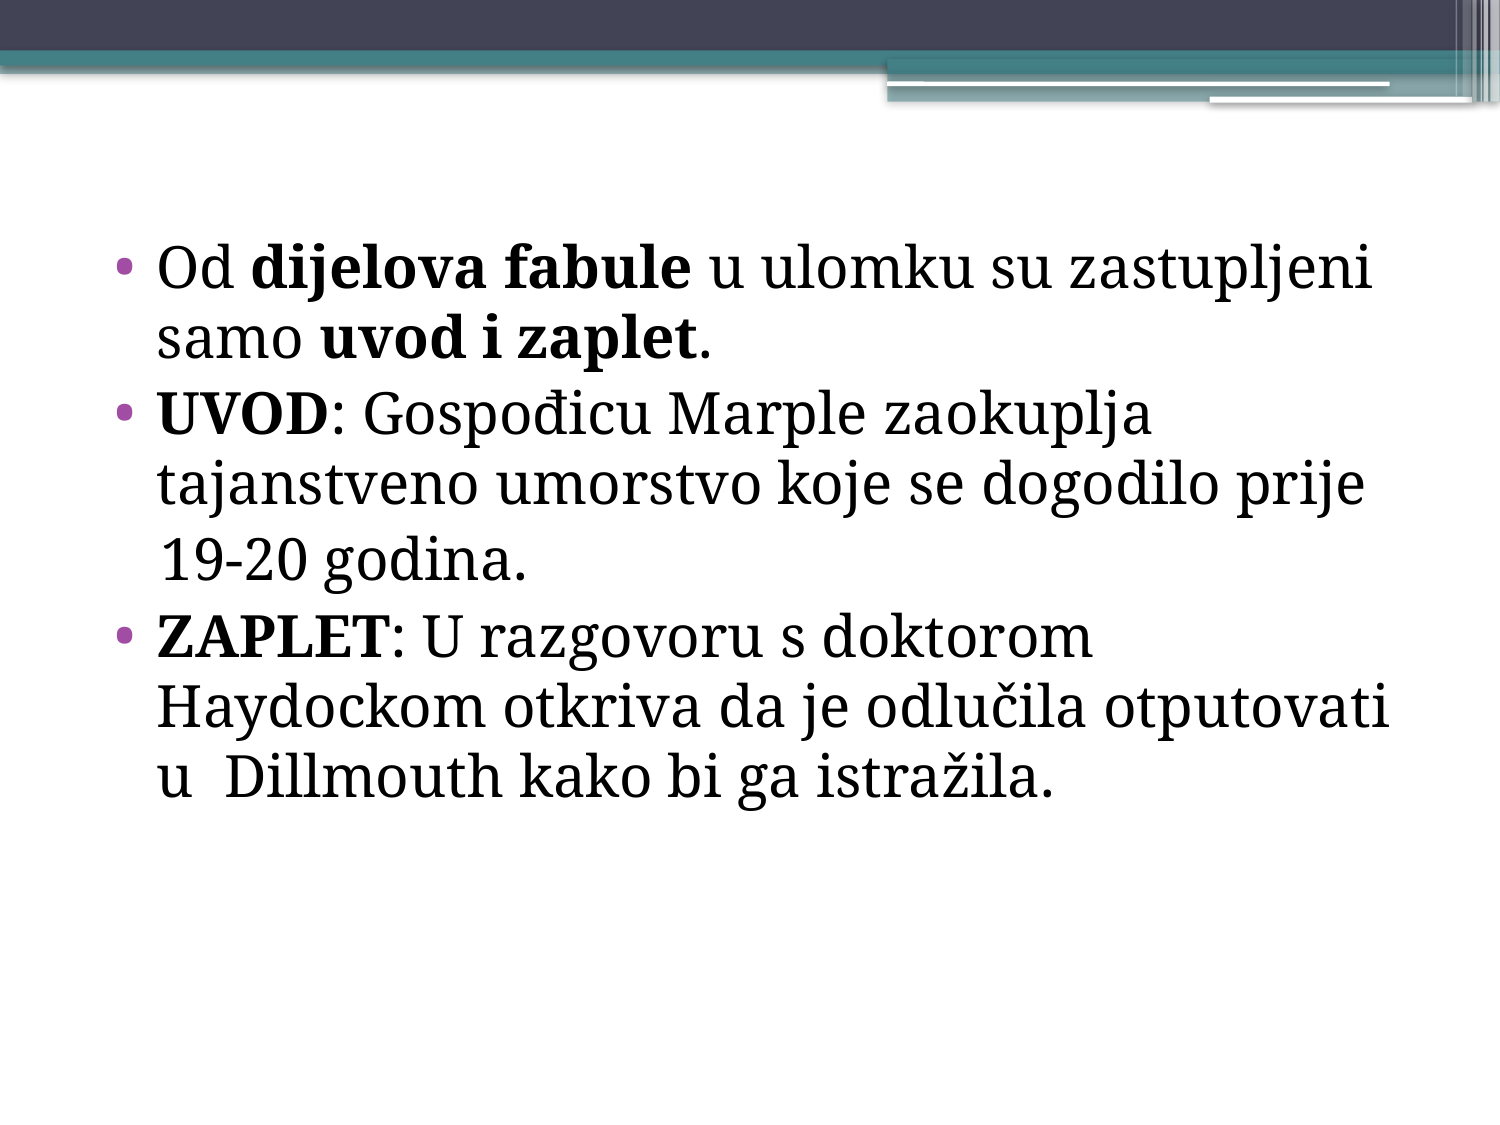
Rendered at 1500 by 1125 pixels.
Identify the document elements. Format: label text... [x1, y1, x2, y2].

list Od dijelova fabule u ulomku su zastupljeni samo uvod i zaplet. UVOD: Gospođicu Marple zaokuplja tajanstveno umorstvo koje se dogodilo prije 19-20 godina. ZAPLET: U razgovoru s doktorom Haydockom otkriva da je odlučila otputovati u Dillmouth kako bi ga istražila. [82, 222, 1432, 933]
